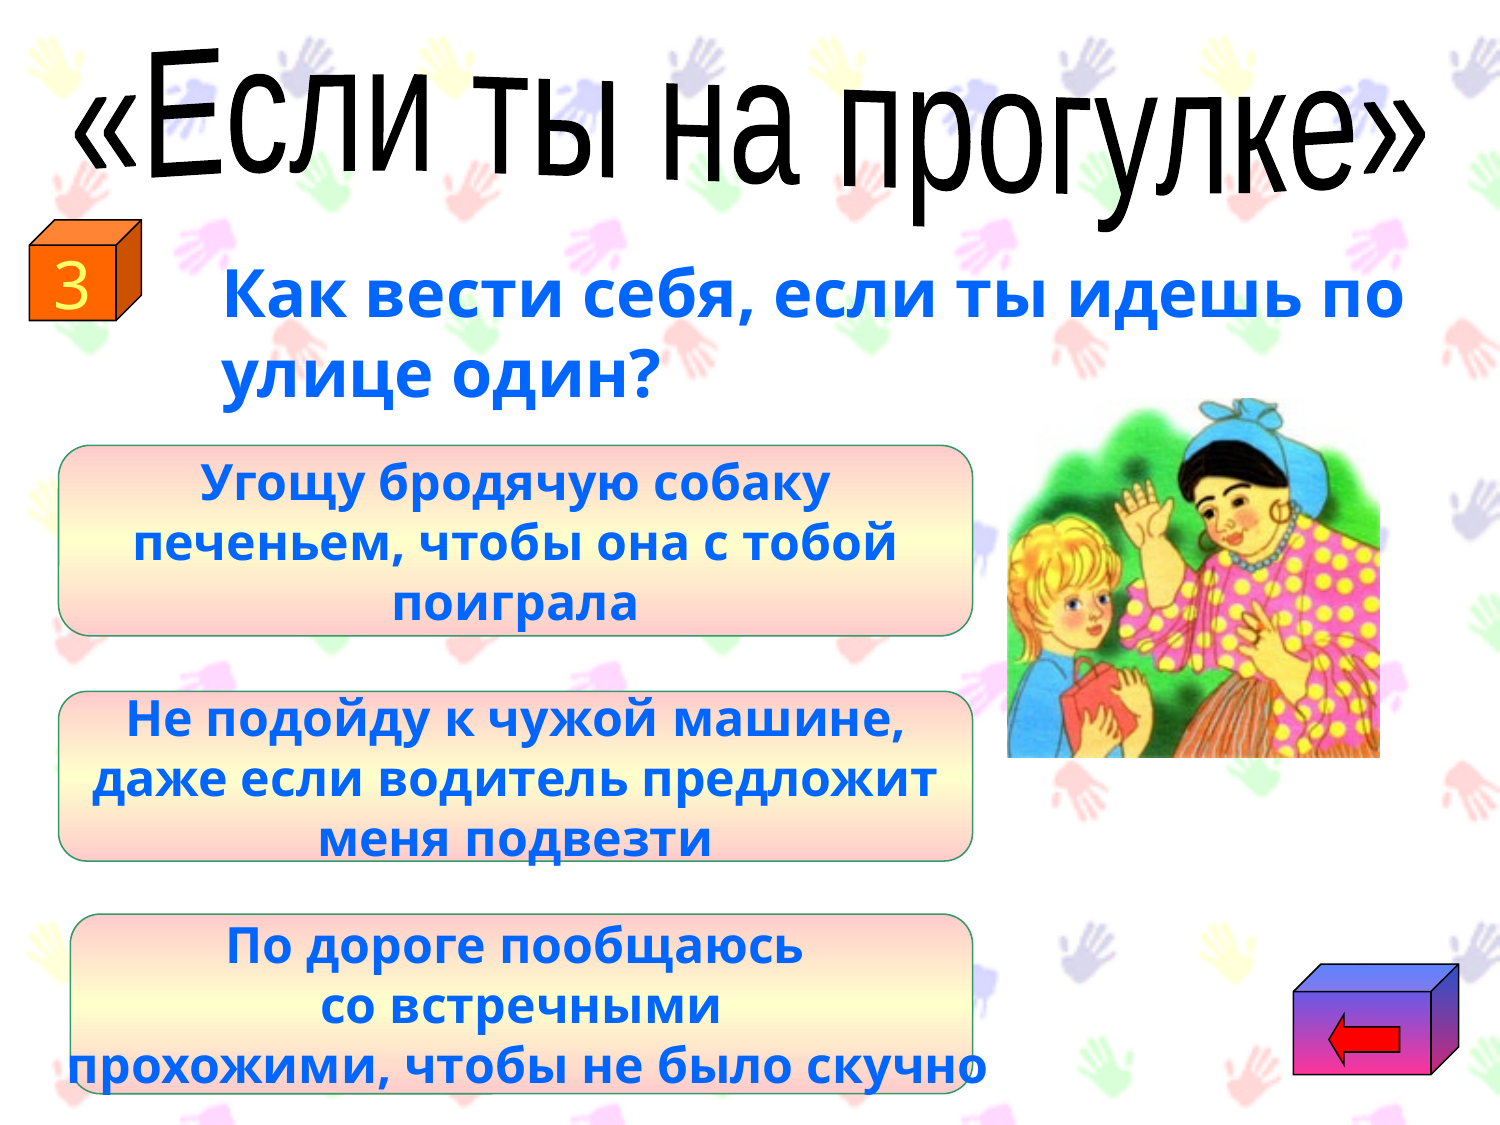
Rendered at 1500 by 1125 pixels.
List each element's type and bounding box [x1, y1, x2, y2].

picture [0, 0, 1500, 1125]
text_box [1293, 963, 1459, 1075]
